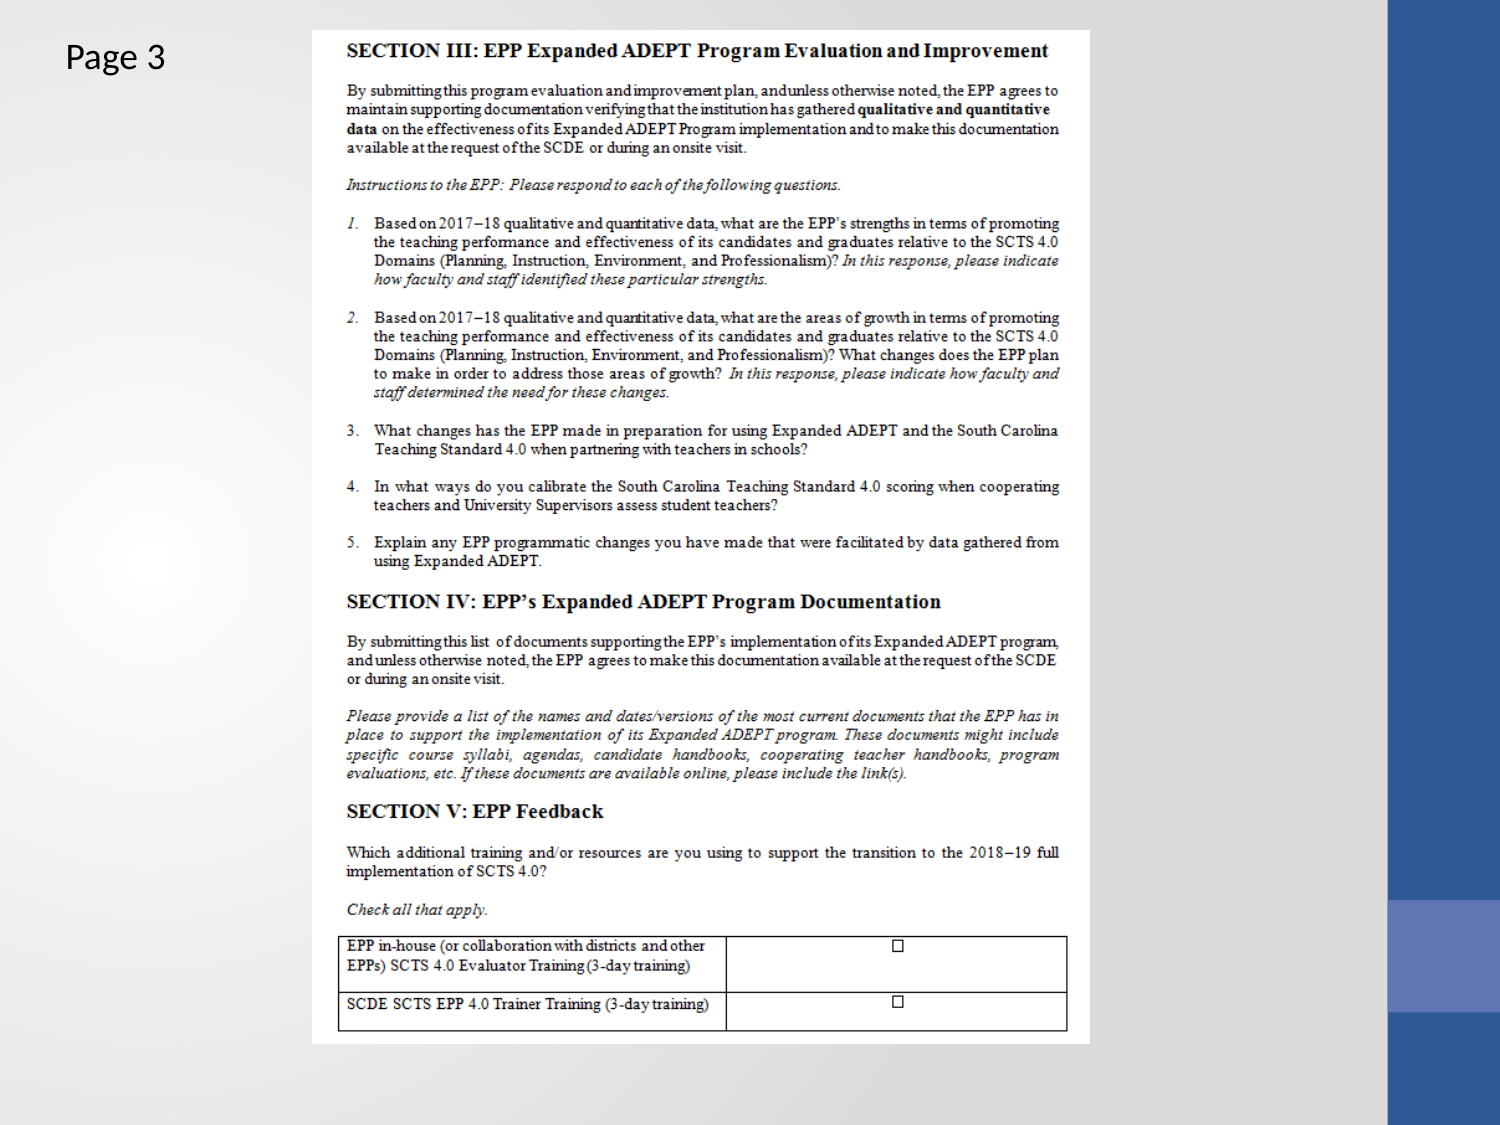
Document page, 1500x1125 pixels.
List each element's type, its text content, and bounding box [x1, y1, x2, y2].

text_box Page 3 [50, 24, 181, 85]
picture [311, 29, 1090, 1045]
